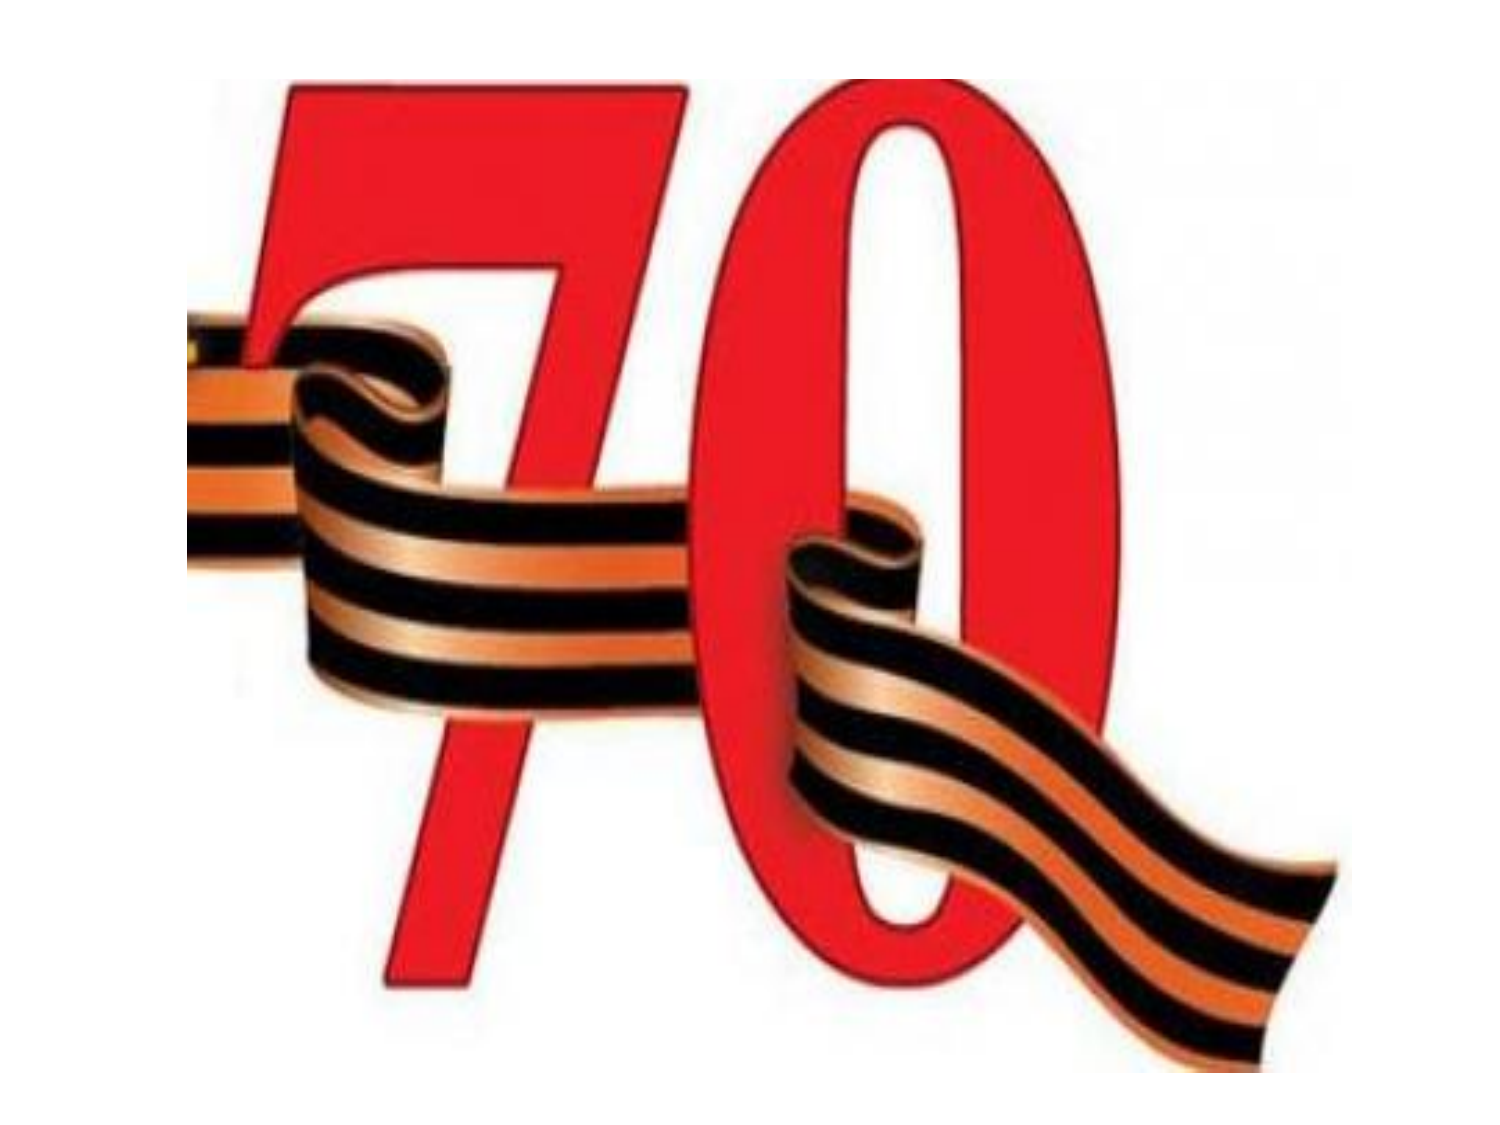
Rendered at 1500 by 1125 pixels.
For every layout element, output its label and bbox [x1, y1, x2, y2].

list [187, 79, 1352, 1074]
